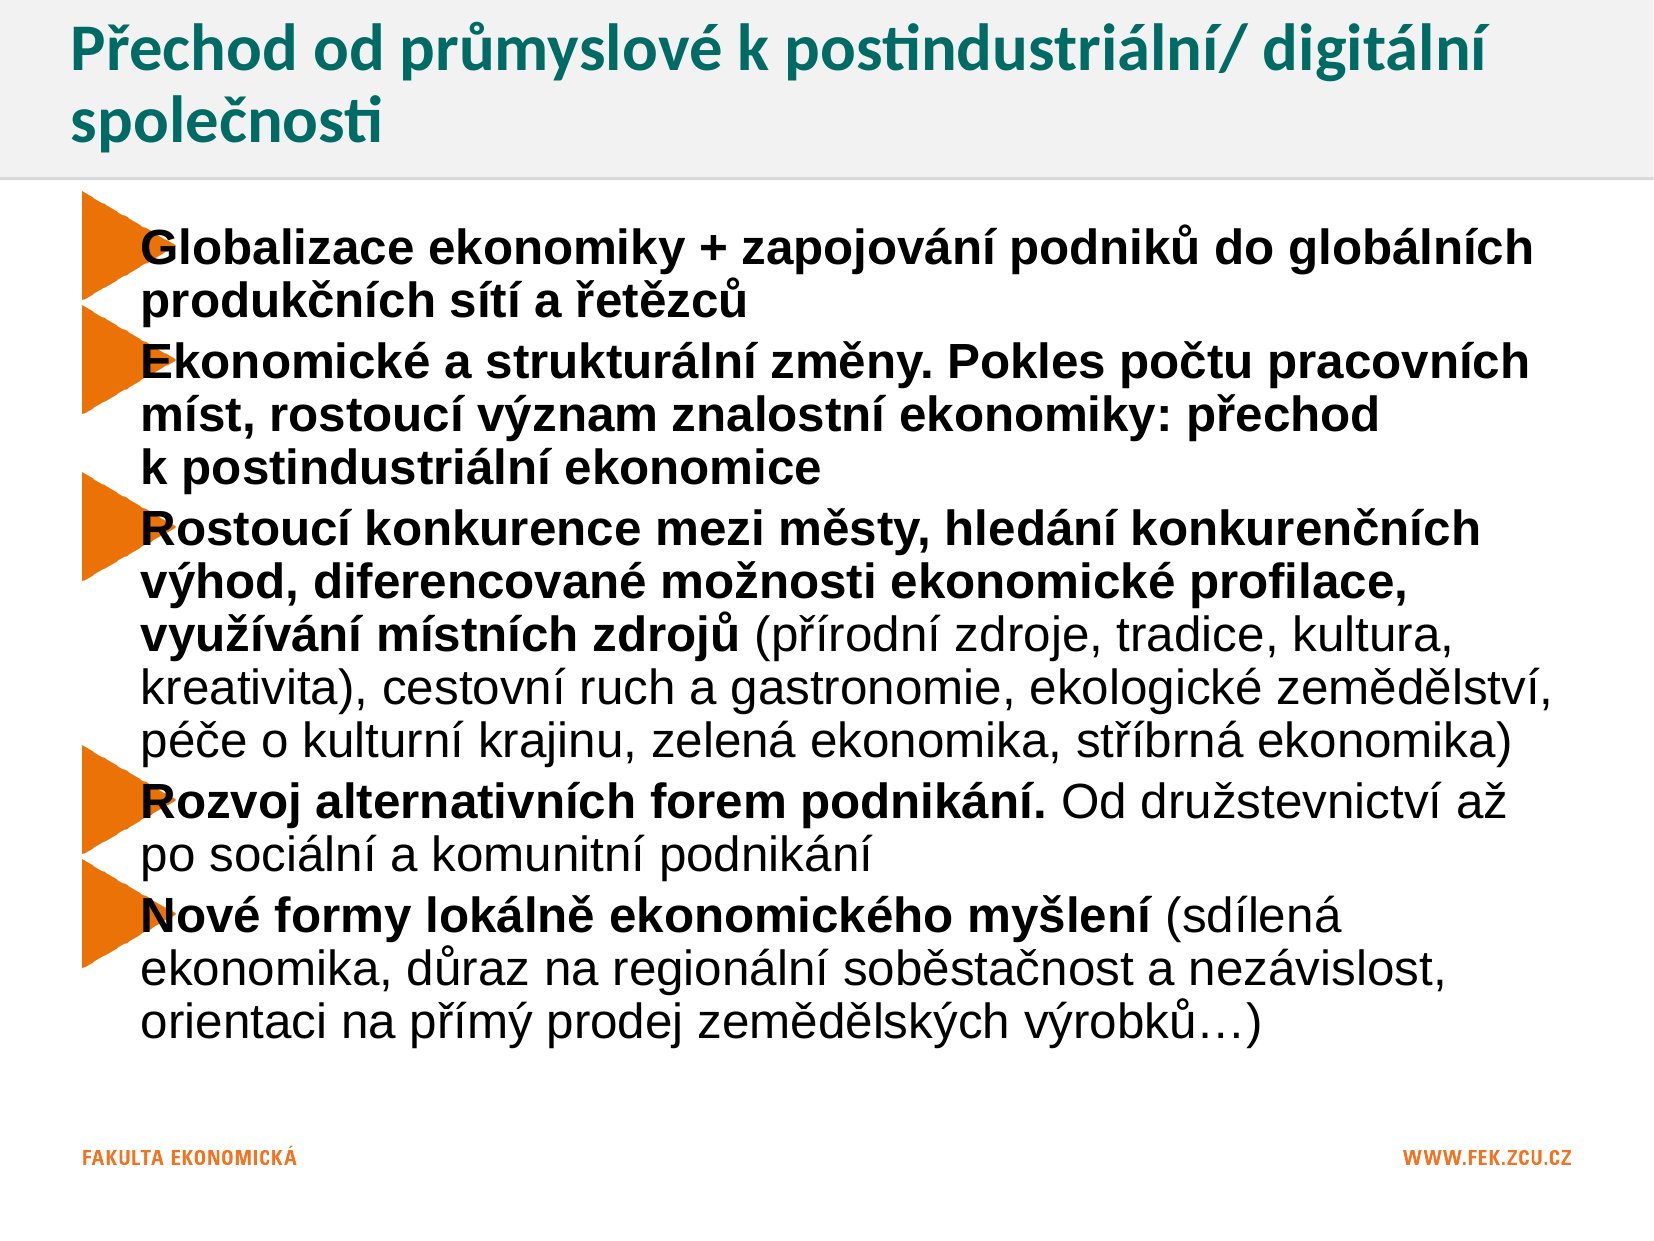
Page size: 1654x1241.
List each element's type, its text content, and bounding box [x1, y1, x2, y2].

picture [82, 305, 176, 414]
picture [82, 859, 176, 968]
title Přechod od průmyslové k postindustriální/ digitální společnosti [0, 0, 1654, 195]
picture [82, 472, 176, 581]
picture [82, 191, 176, 300]
list Globalizace ekonomiky + zapojování podniků do globálních produkčních sítí a řetězců Ekonomické a strukturální změny. Pokles počtu pracovních míst, rostoucí význam znalostní ekonomiky: přechod k postindustriální ekonomice Rostoucí konkurence mezi městy, hledání konkurenčních výhod, diferencované možnosti ekonomické profilace, využívání místních zdrojů (přírodní zdroje, tradice, kultura, kreativita), cestovní ruch a gastronomie, ekologické zemědělství, péče o kulturní krajinu, zelená ekonomika, stříbrná ekonomika) Rozvoj alternativních forem podnikání. Od družstevnictví až po sociální a komunitní podnikání Nové formy lokálně ekonomického myšlení (sdílená ekonomika, důraz na regionální soběstačnost a nezávislost, orientaci na přímý prodej zemědělských výrobků…) [0, 195, 1654, 1122]
picture [1086, 1128, 1583, 1187]
picture [82, 745, 176, 854]
picture [70, 1128, 567, 1187]
